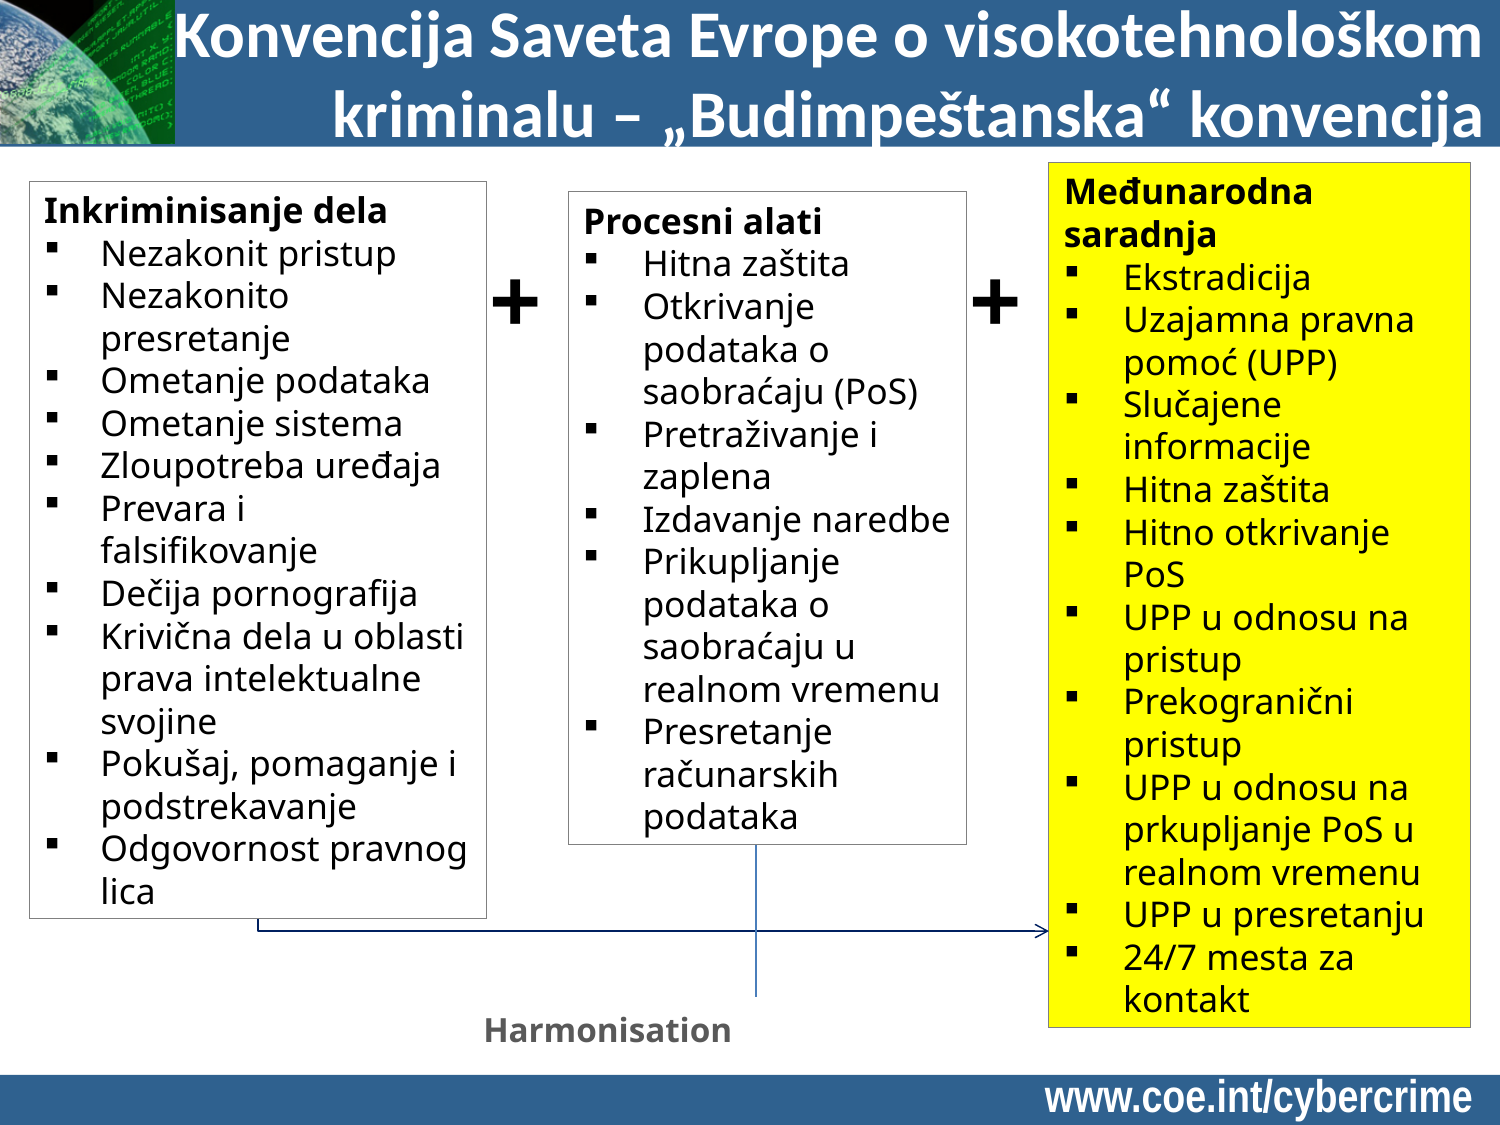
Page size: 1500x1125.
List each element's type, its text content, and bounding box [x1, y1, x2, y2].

text_box Harmonisation [468, 1001, 645, 1057]
text_box Međunarodna saradnja Ekstradicija Uzajamna pravna pomoć (UPP) Slučajene informacije Hitna zaštita Hitno otkrivanje PoS UPP u odnosu na pristup Prekogranični pristup UPP u odnosu na prkupljanje PoS u realnom vremenu UPP u presretanju 24/7 mesta za kontakt [1048, 162, 1471, 1028]
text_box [650, 532, 657, 1125]
text_box Harmonisation [661, 1001, 791, 1057]
text_box [661, 1073, 1030, 1125]
picture [0, 0, 175, 144]
text_box [0, 1073, 645, 1125]
text_box Inkriminisanje dela Nezakonit pristup Nezakonito presretanje Ometanje podataka Ometanje sistema Zloupotreba uređaja Prevara i falsifikovanje Dečija pornografija Krivična dela u oblasti prava intelektualne svojine Pokušaj, pomaganje i podstrekavanje Odgovornost pravnog lica [29, 181, 487, 919]
text_box + [474, 235, 568, 360]
text_box www.coe.int/cybercrime [1030, 1059, 1500, 1125]
text_box Procesni alati Hitna zaštita Otkrivanje podataka o saobraćaju (PoS) Pretraživanje i zaplena Izdavanje naredbe Prikupljanje podataka o saobraćaju u realnom vremenu Presretanje računarskih podataka [568, 191, 967, 845]
text_box + [967, 235, 1061, 360]
text_box Konvencija Saveta Evrope o visokotehnološkom kriminalu – „Budimpeštanska“ konvencija [177, 0, 1500, 149]
